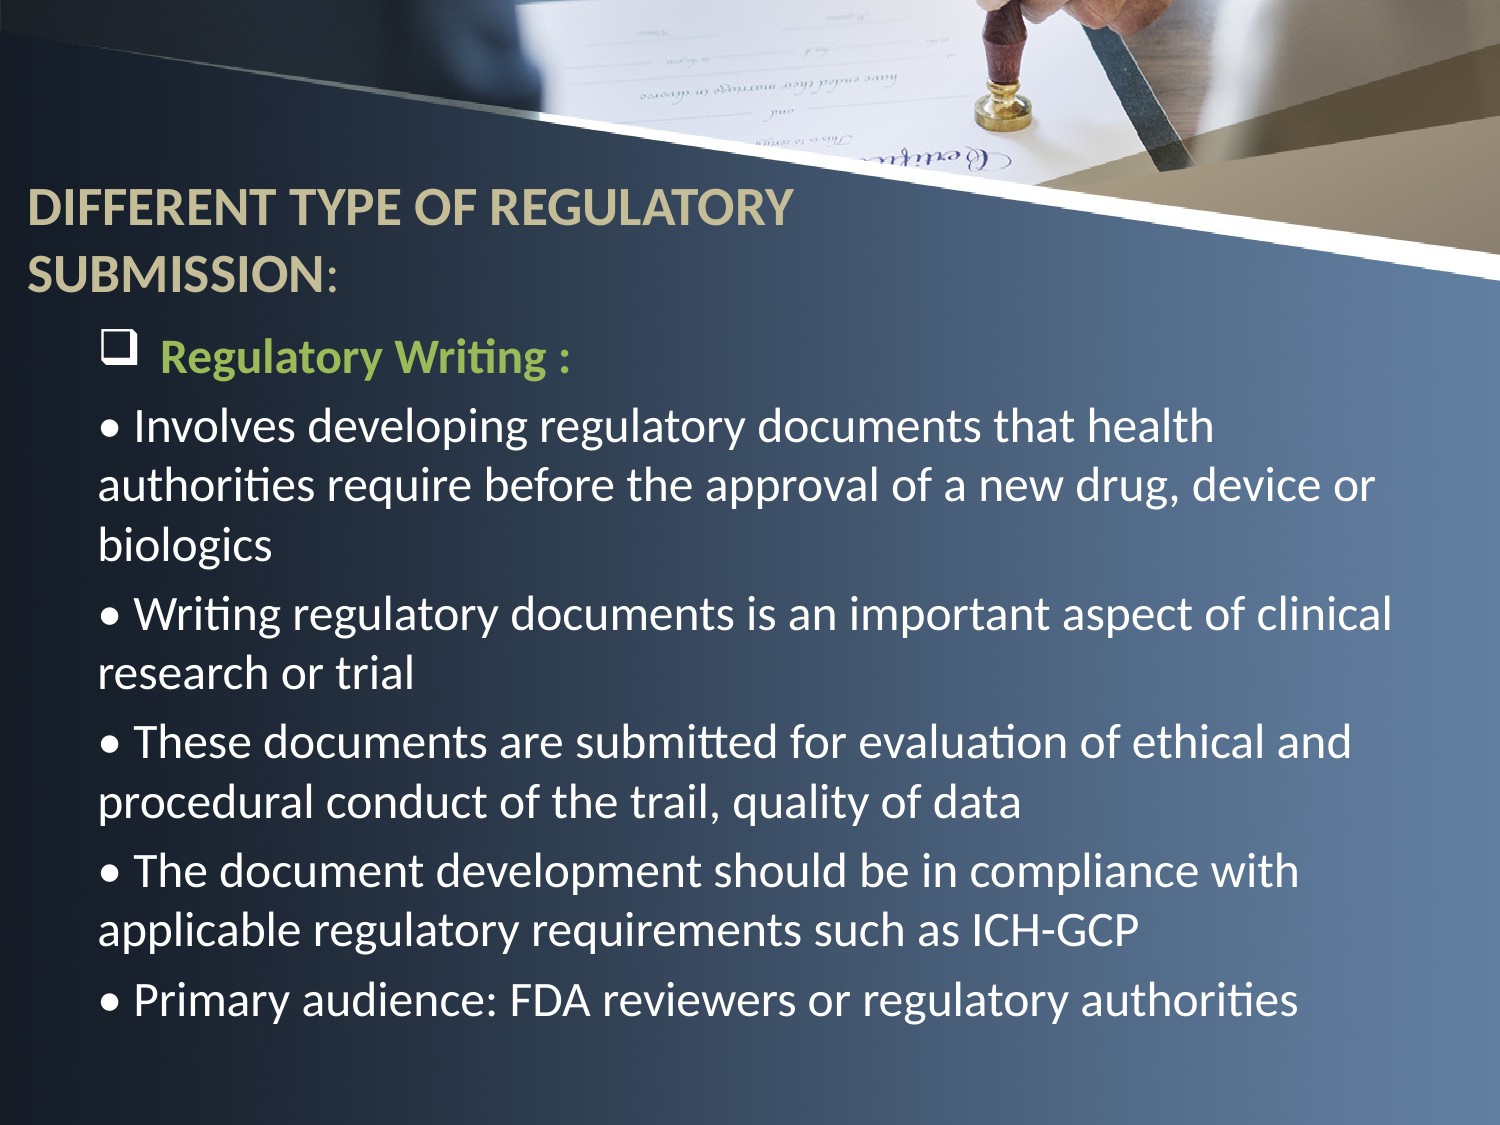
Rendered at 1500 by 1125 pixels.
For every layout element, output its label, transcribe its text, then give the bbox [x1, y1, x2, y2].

list Regulatory Writing : • Involves developing regulatory documents that health authorities require before the approval of a new drug, device or biologics • Writing regulatory documents is an important aspect of clinical research or trial • These documents are submitted for evaluation of ethical and procedural conduct of the trail, quality of data • The document development should be in compliance with applicable regulatory requirements such as ICH-GCP • Primary audience: FDA reviewers or regulatory authorities [82, 316, 1433, 1039]
title DIFFERENT TYPE OF REGULATORY SUBMISSION: [12, 162, 1000, 312]
picture [0, 0, 1500, 1125]
